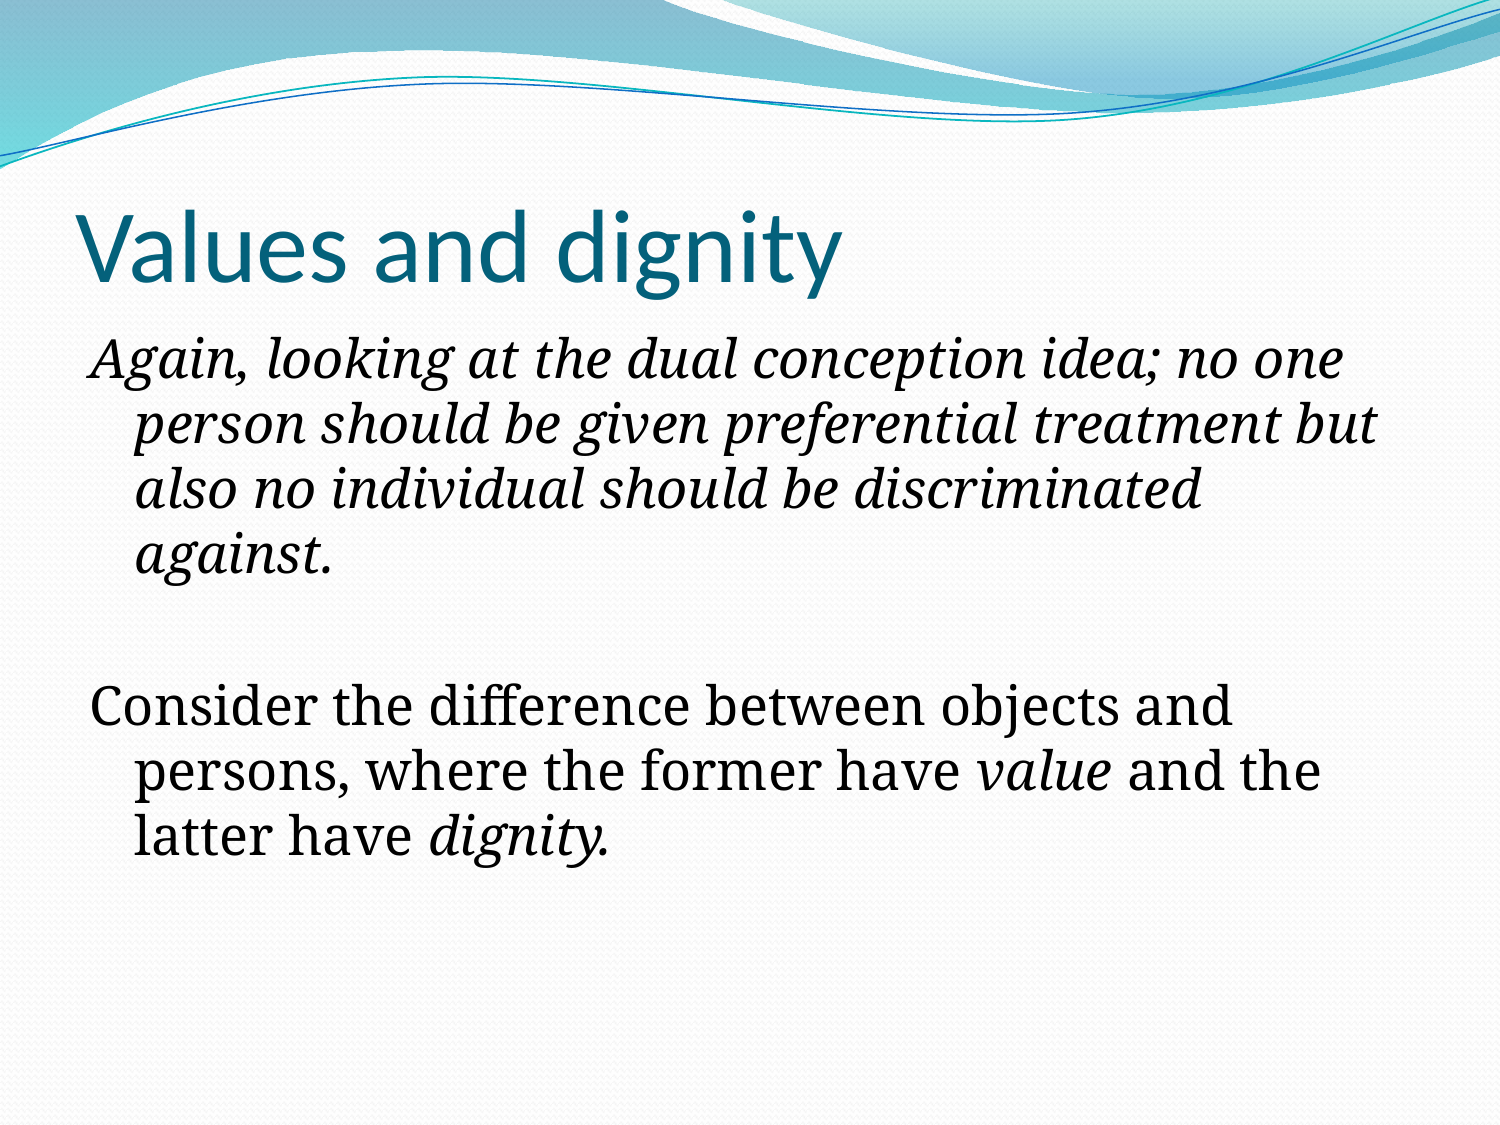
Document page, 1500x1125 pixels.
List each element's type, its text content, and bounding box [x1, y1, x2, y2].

list Again, looking at the dual conception idea; no one person should be given preferential treatment but also no individual should be discriminated against. Consider the difference between objects and persons, where the former have value and the latter have dignity. [75, 317, 1425, 1038]
title Values and dignity [75, 115, 1425, 303]
